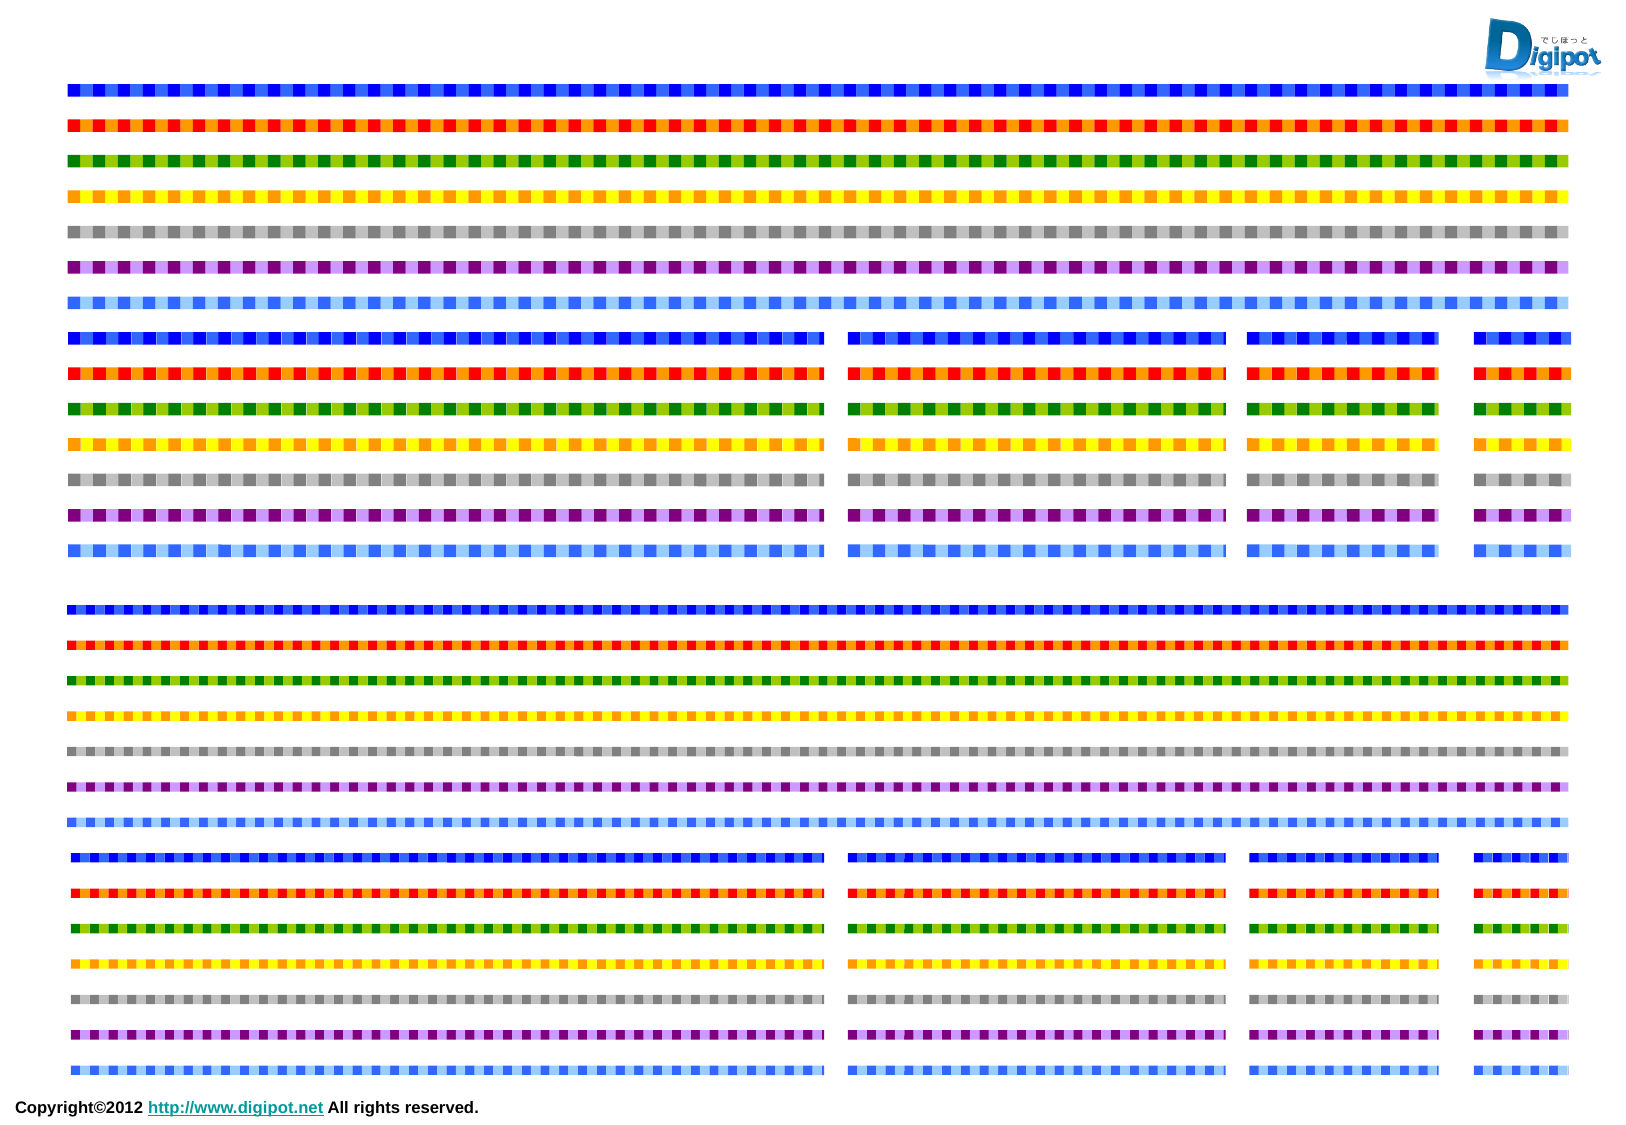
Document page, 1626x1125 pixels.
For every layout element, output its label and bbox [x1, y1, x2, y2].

picture [1485, 18, 1602, 82]
